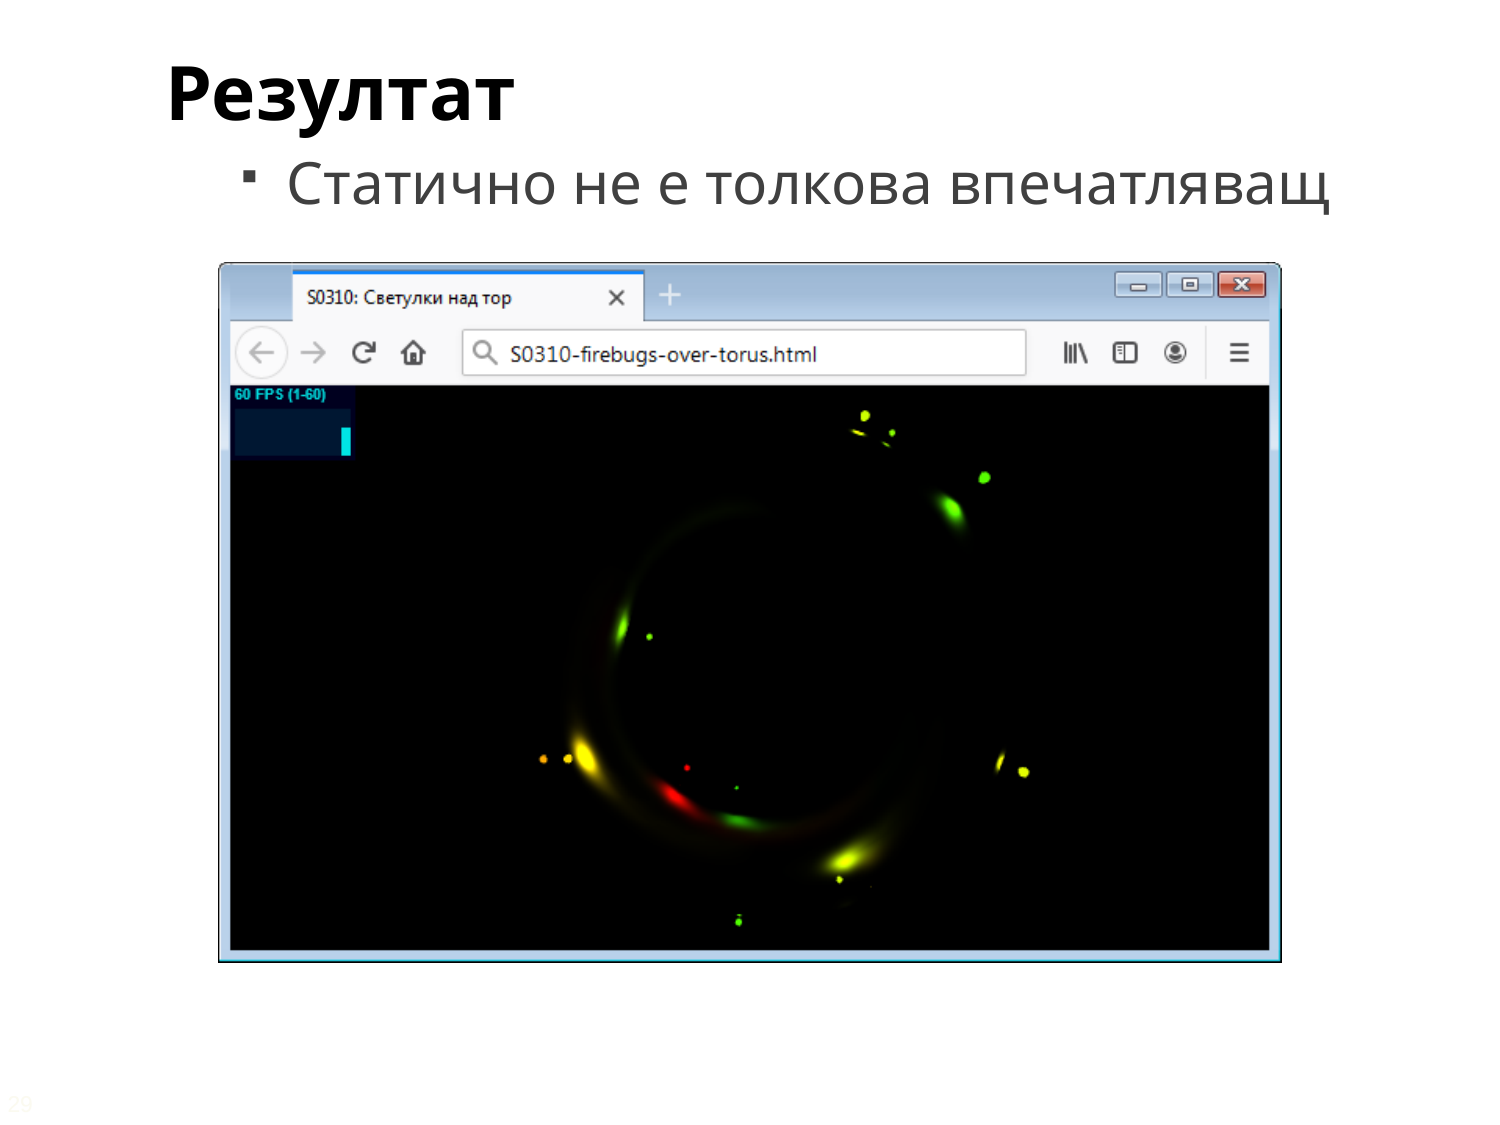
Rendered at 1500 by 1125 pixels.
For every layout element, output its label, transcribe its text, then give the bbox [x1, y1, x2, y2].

picture [218, 262, 1282, 963]
list Резултат Статично не е толкова впечатляващ [150, 37, 1488, 1113]
